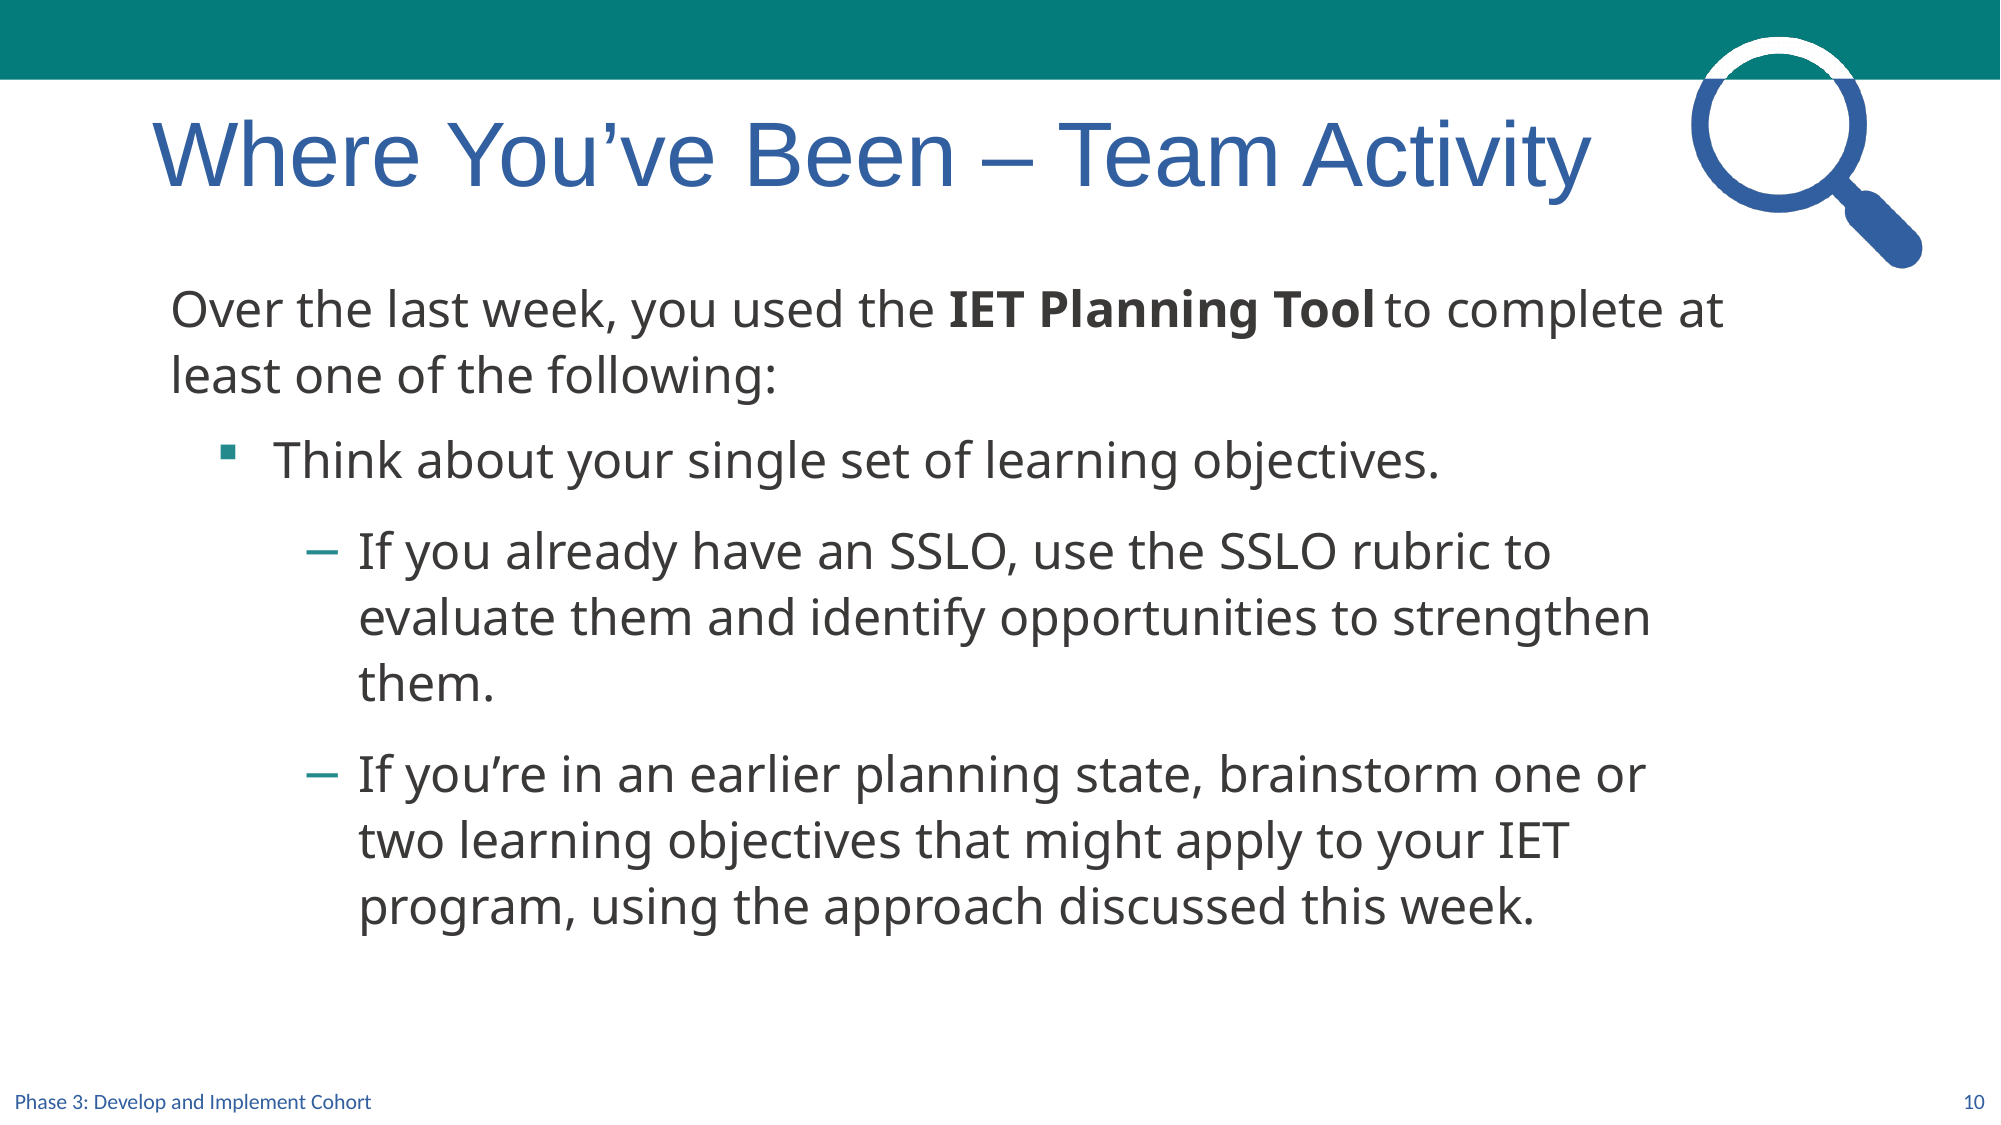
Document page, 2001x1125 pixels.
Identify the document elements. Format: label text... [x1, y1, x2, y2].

list Over the last week, you used the IET Planning Tool to complete at least one of the following: Think about your single set of learning objectives. If you already have an SSLO, use the SSLO rubric to evaluate them and identify opportunities to strengthen them. If you’re in an earlier planning state, brainstorm one or two learning objectives that might apply to your IET program, using the approach discussed this week. [155, 264, 1755, 1046]
picture [1666, 11, 1947, 293]
slide_number 10 [1550, 1074, 2000, 1122]
text_box Phase 3: Develop and Implement Cohort [0, 1074, 675, 1122]
title Where You’ve Been – Team Activity [137, 99, 1616, 205]
